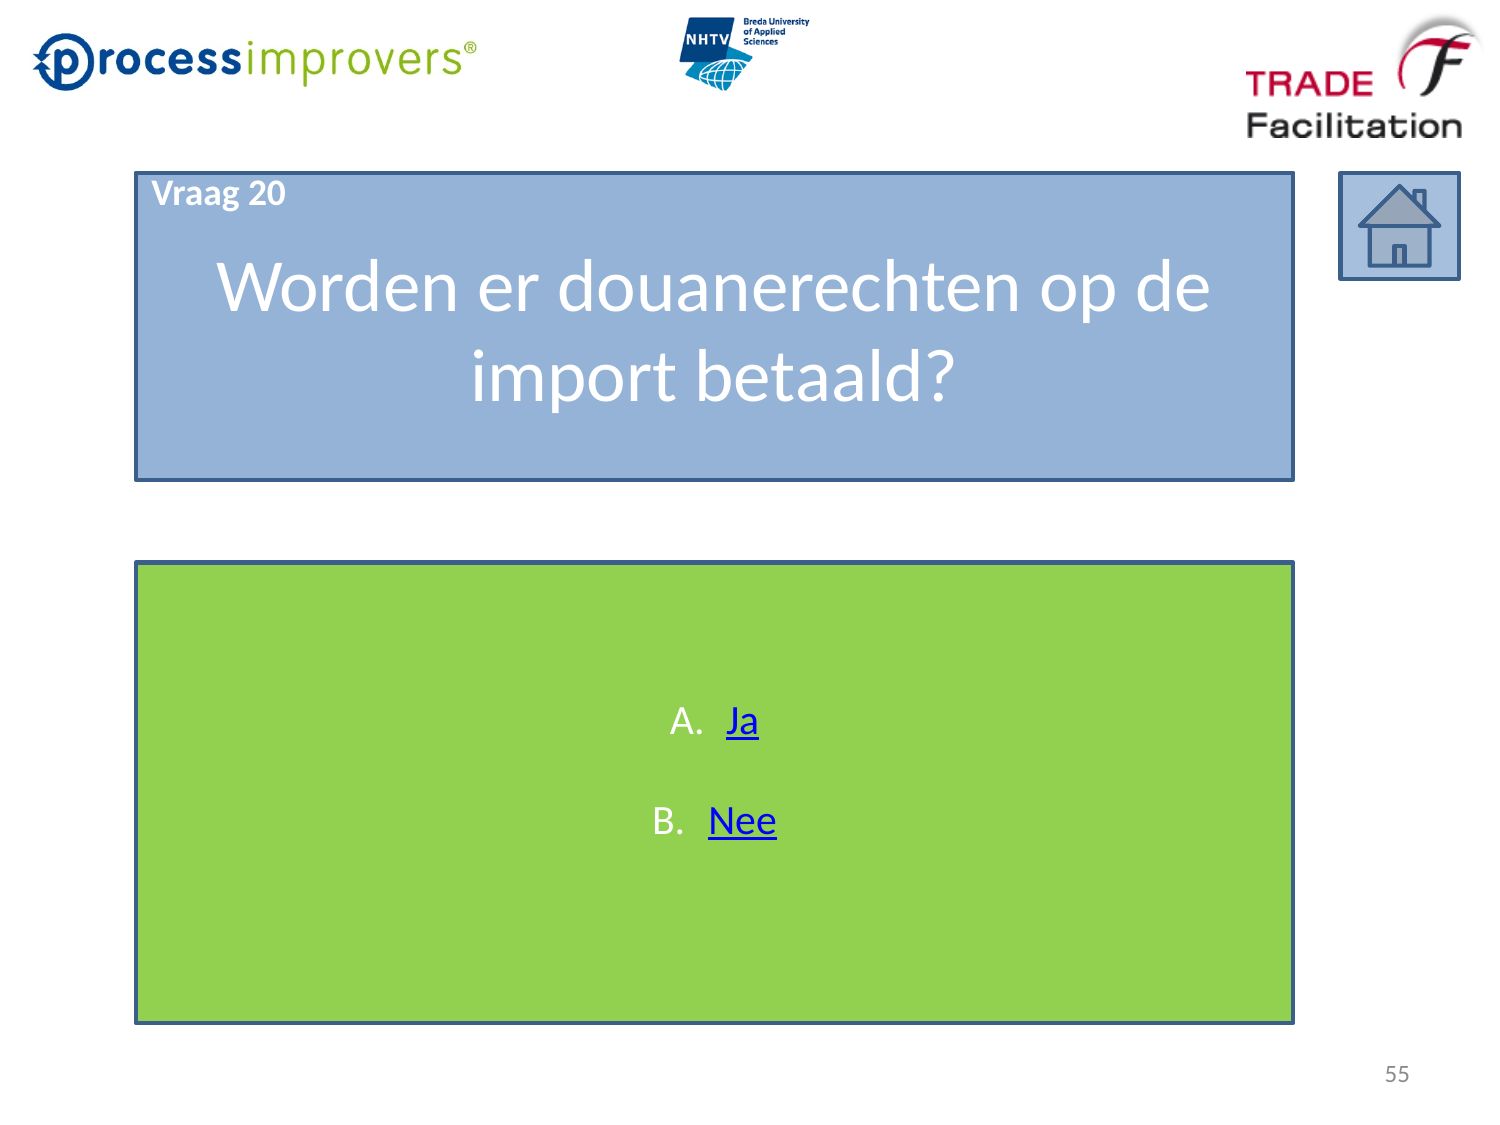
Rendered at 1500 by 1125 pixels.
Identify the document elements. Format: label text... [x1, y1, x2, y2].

text_box [1338, 171, 1461, 281]
text_box Worden er douanerechten op de import betaald? [134, 171, 1295, 482]
picture [667, 4, 816, 103]
picture [29, 30, 479, 93]
picture [1246, 10, 1487, 138]
slide_number 55 [1074, 1042, 1425, 1103]
text_box Vraag 20 [136, 160, 302, 221]
text_box Ja Nee [134, 560, 1295, 1025]
